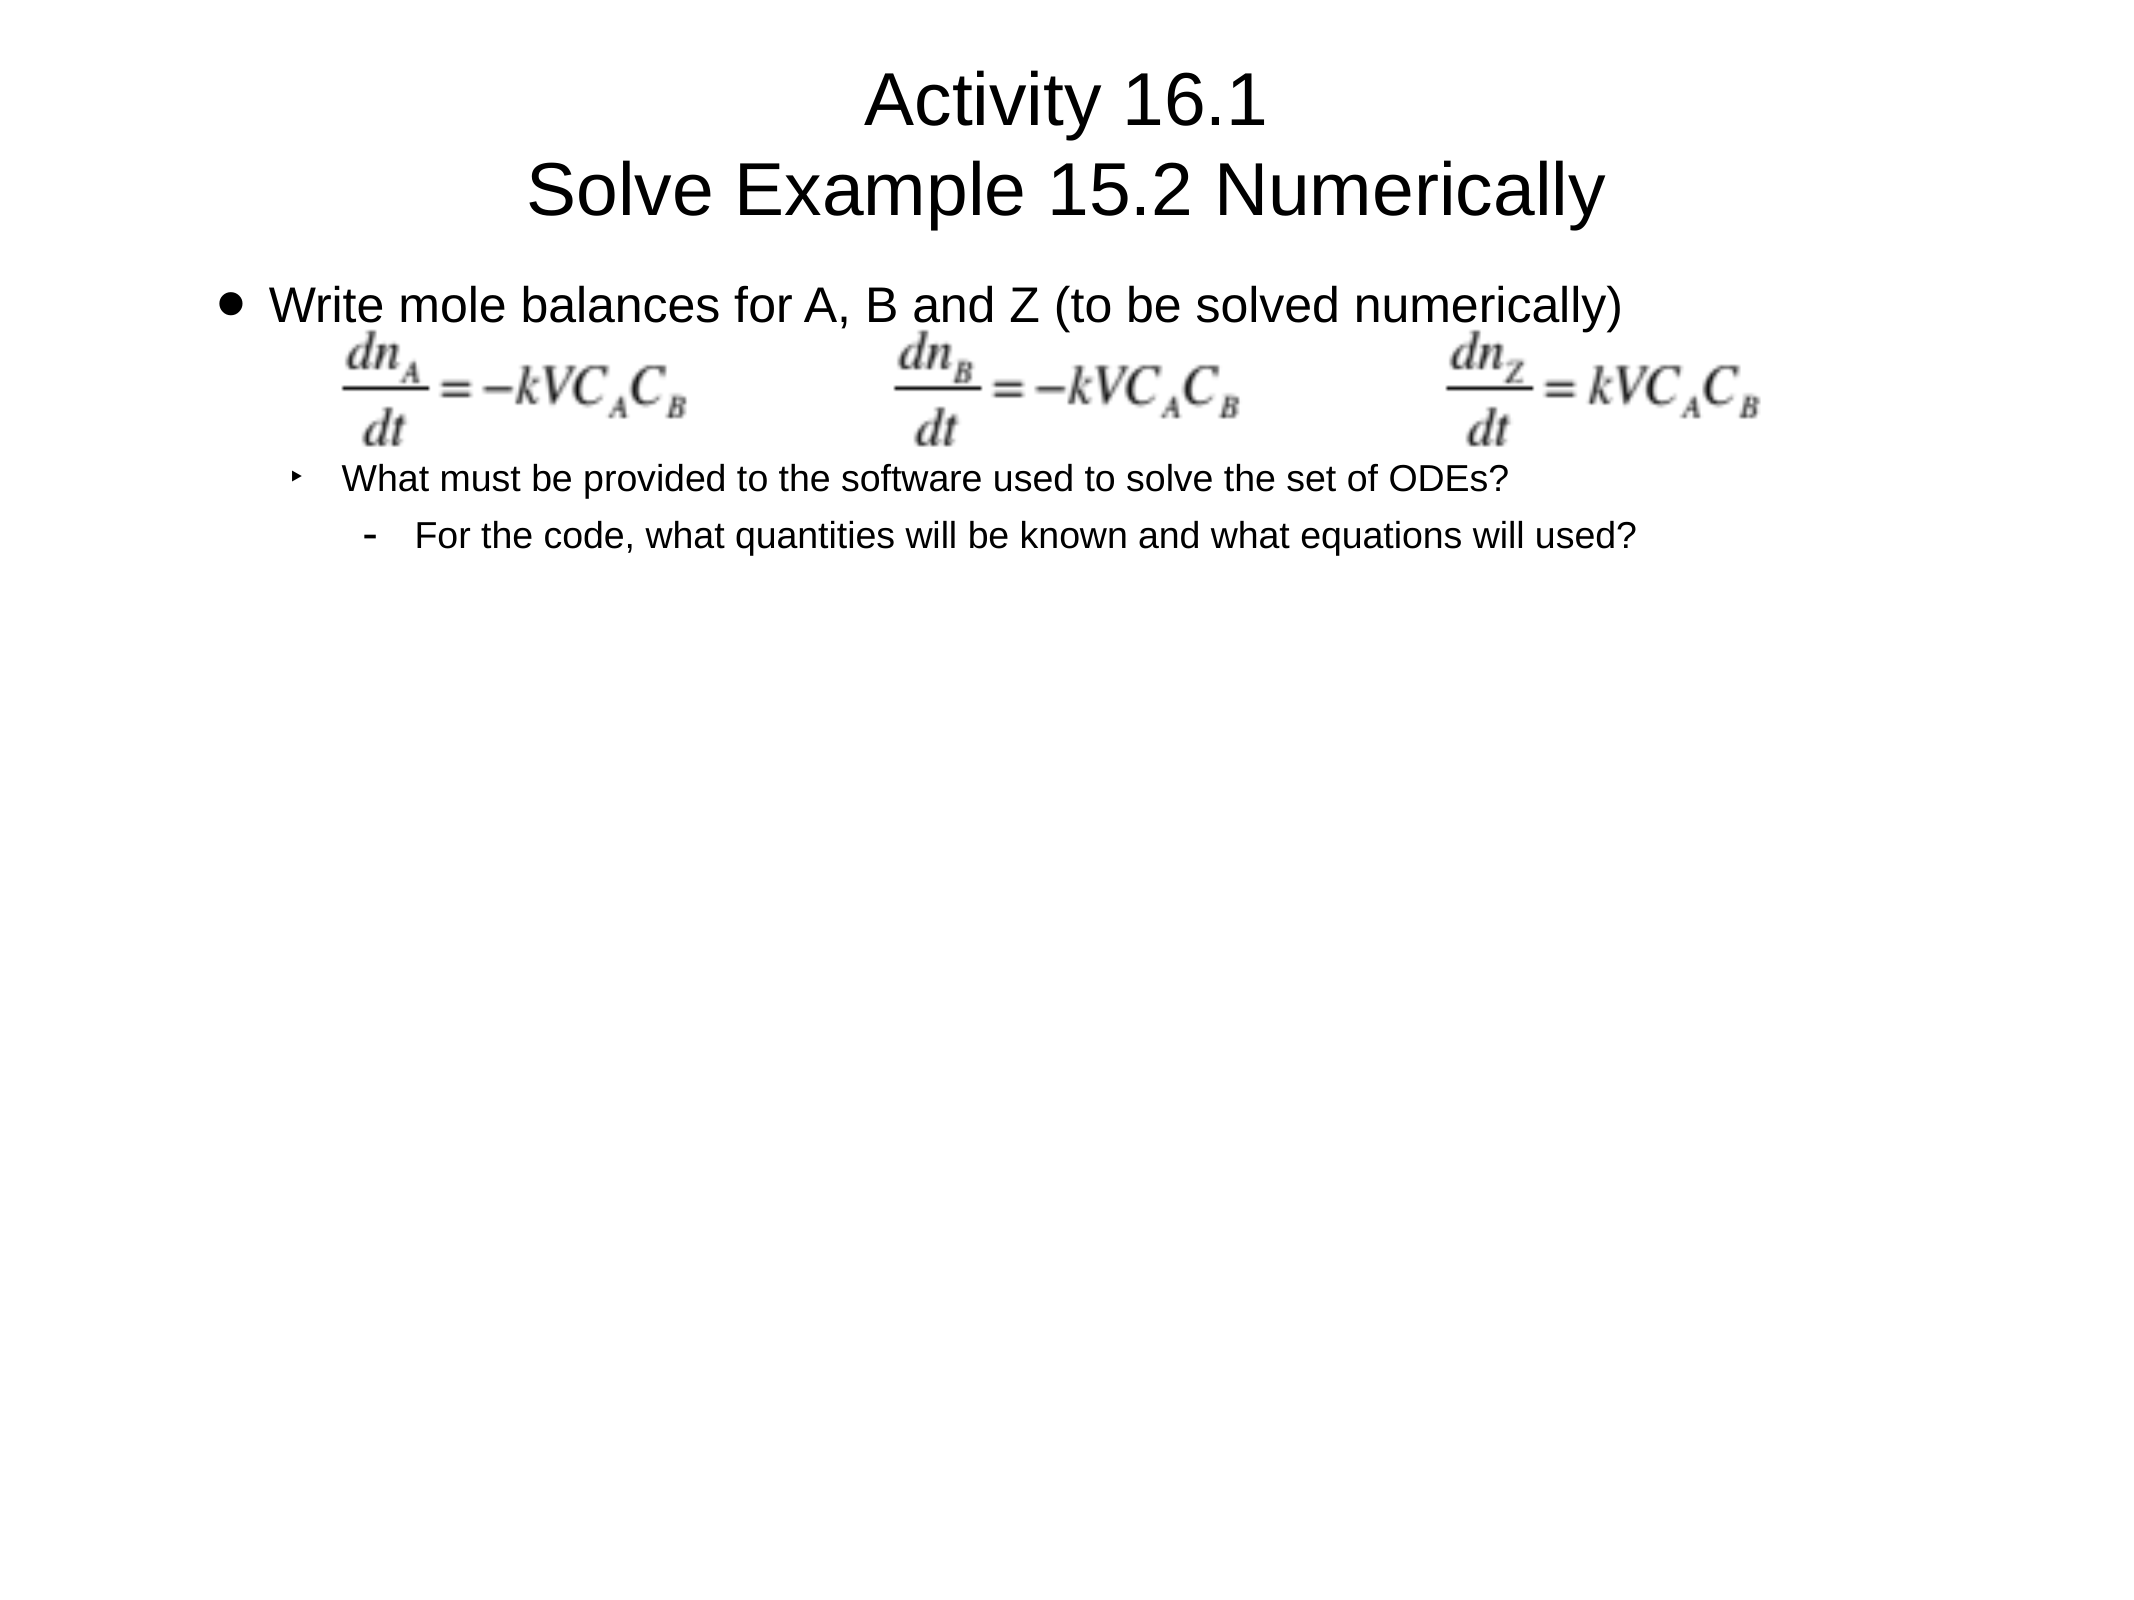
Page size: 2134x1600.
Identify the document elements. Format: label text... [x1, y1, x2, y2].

picture [1441, 318, 1765, 455]
picture [889, 318, 1243, 455]
title Activity 16.1 Solve Example 15.2 Numerically [208, 41, 1925, 250]
picture [337, 318, 691, 455]
list Write mole balances for A, B and Z (to be solved numerically) What must be provided to the software used to solve the set of ODEs? For the code, what quantities will be known and what equations will used? [208, 264, 1925, 1463]
